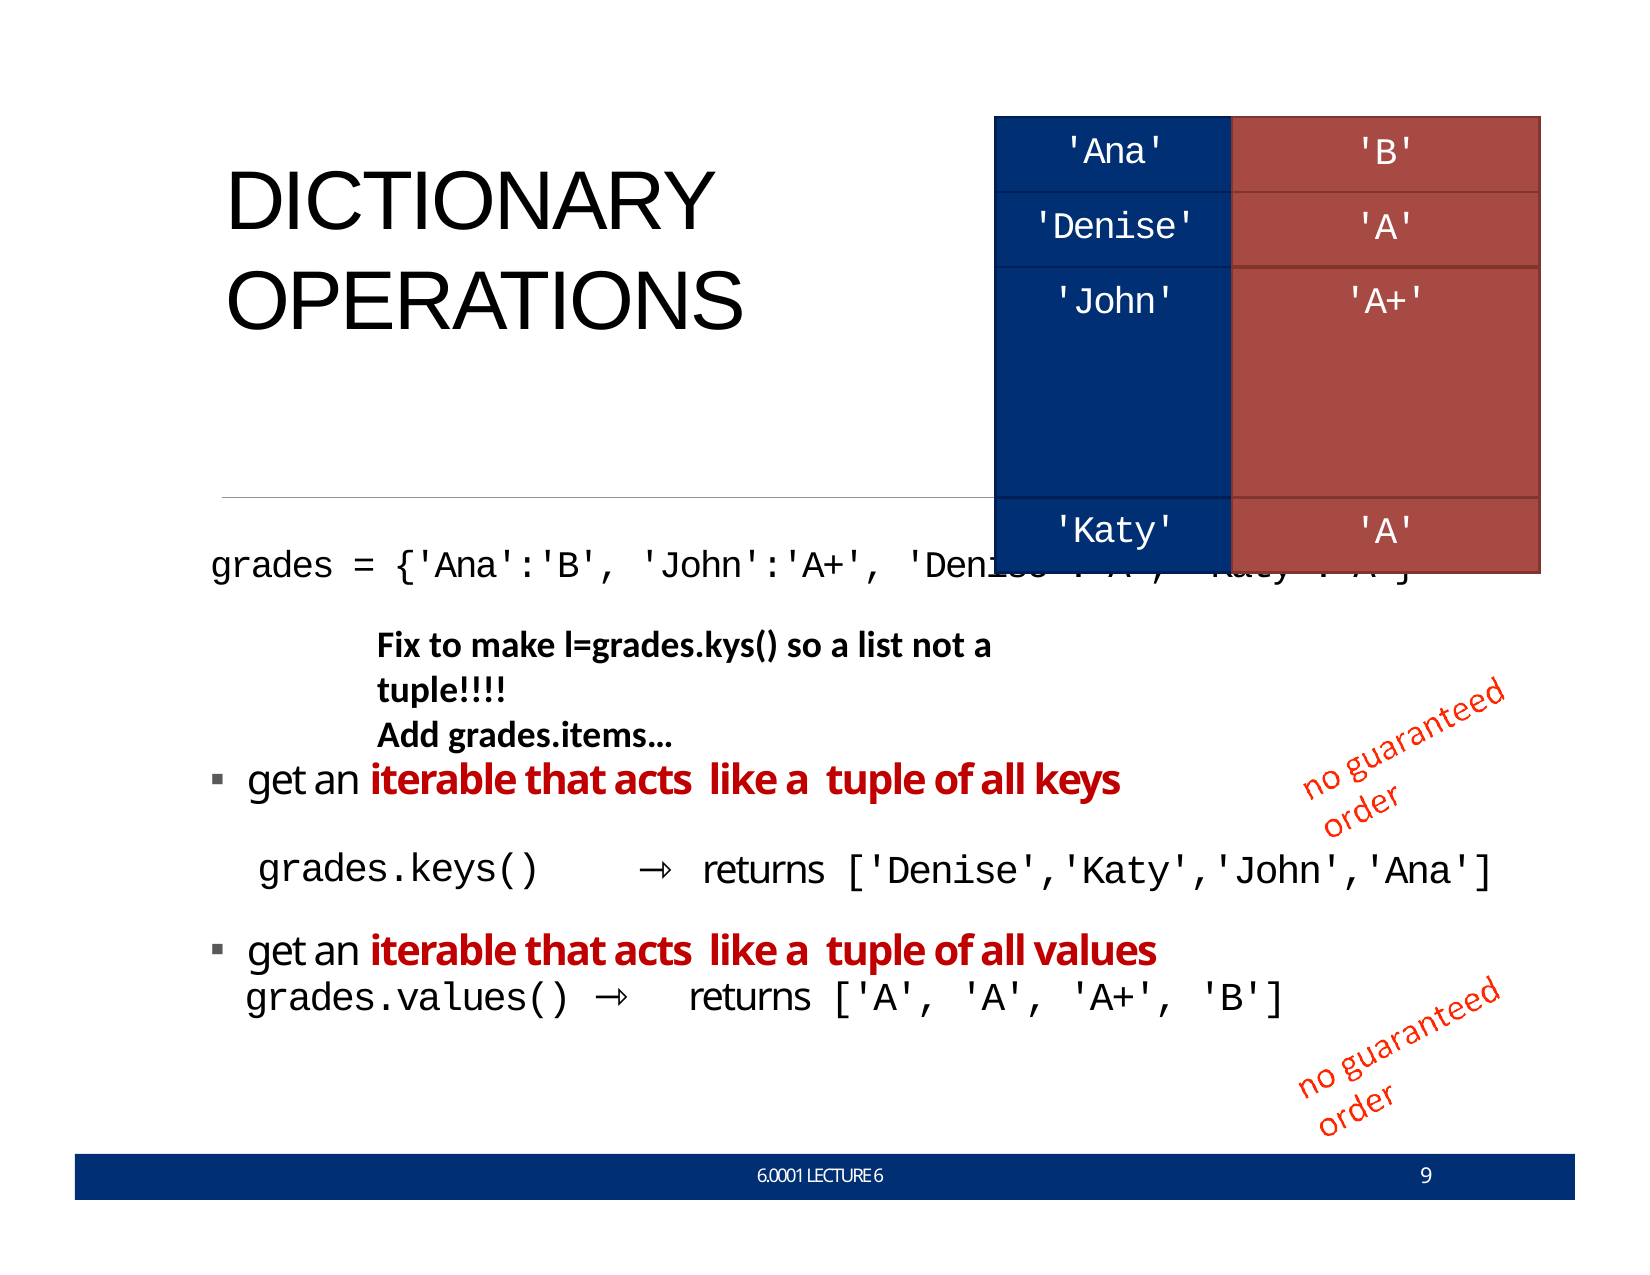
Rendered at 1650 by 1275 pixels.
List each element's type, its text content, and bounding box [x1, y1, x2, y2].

table_cell 'A+' [1233, 269, 1538, 496]
text_box get an iterable that acts like a tuple of all keys [207, 750, 1281, 803]
text_box Fix to make l=grades.kys() so a list not a tuple!!!! Add grades.items… [362, 612, 1038, 763]
text_box [1303, 676, 1505, 837]
text_box grades = {'Ana':'B', 'John':'A+', 'Denise':'A', 'Katy':'A'} [207, 537, 1540, 585]
table_cell 'Denise' [997, 193, 1231, 266]
table_cell 'A' [1233, 193, 1538, 265]
table_cell [222, 498, 994, 573]
table_header 'B' [1233, 118, 1538, 191]
table_cell 'A' [1233, 499, 1538, 571]
footer 6.0001 LECTURE 6 [754, 1162, 897, 1275]
text_box get an iterable that acts like a tuple of all values grades.values() ⇾ returns ['A', 'A', 'A+', 'B'] [207, 908, 1323, 1019]
text_box [1298, 975, 1500, 1136]
table_header 'Ana' [997, 118, 1231, 191]
text_box ⇾ returns ['Denise','Katy','John','Ana'] [635, 839, 1557, 892]
table_cell 'Katy' [997, 499, 1231, 571]
table_cell 'John' [997, 268, 1231, 496]
text_box grades.keys() [255, 839, 569, 890]
table_header DICTIONARY OPERATIONS [222, 117, 994, 497]
text_box 9 [1413, 1160, 1447, 1192]
